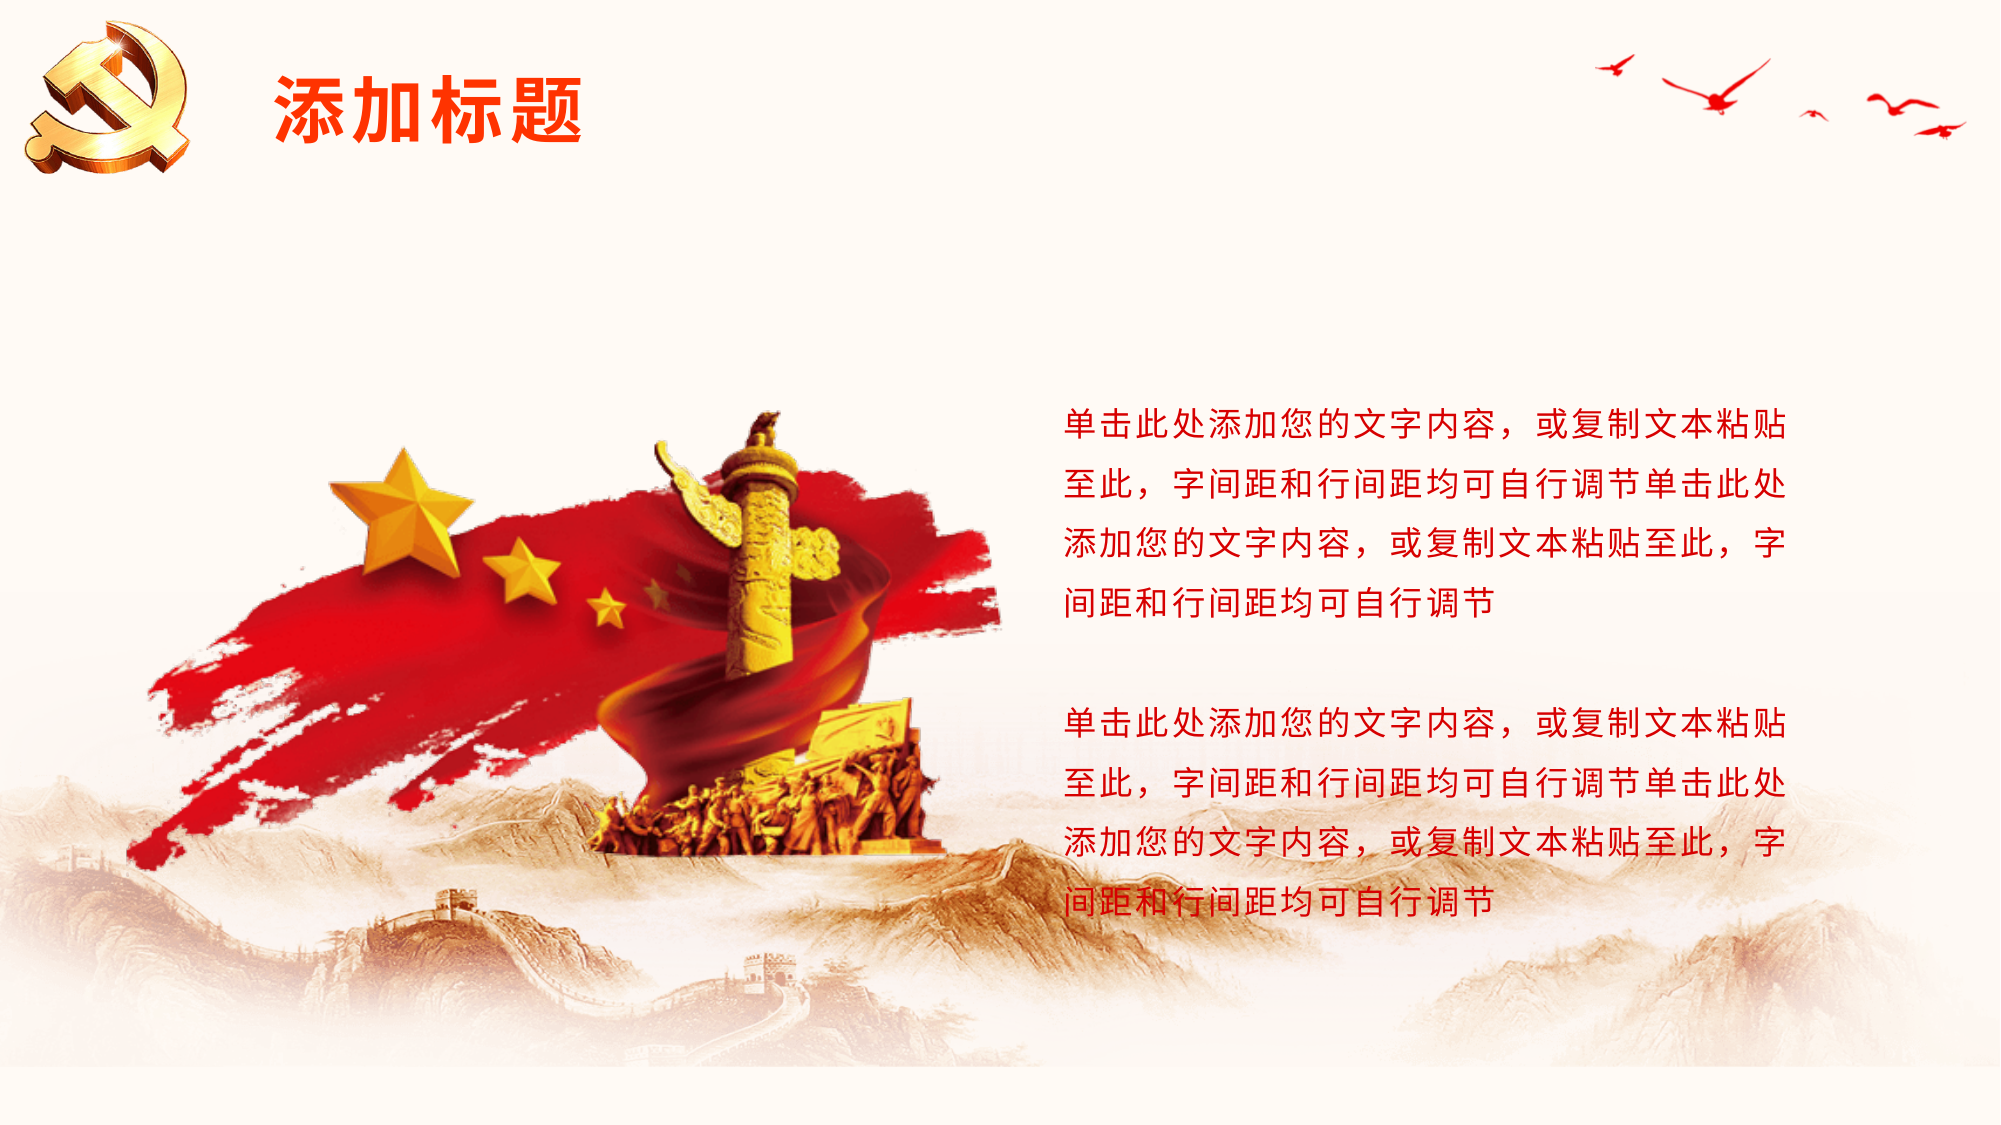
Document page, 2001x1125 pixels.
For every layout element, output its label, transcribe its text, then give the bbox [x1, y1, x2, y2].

picture [0, 7, 2001, 1067]
list 添加标题 [257, 56, 1676, 160]
text_box 单击此处添加您的文字内容，或复制文本粘贴至此，字间距和行间距均可自行调节单击此处添加您的文字内容，或复制文本粘贴至此，字间距和行间距均可自行调节 [1048, 674, 1814, 989]
picture [1595, 54, 1967, 141]
text_box 单击此处添加您的文字内容，或复制文本粘贴至此，字间距和行间距均可自行调节单击此处添加您的文字内容，或复制文本粘贴至此，字间距和行间距均可自行调节 [1105, 375, 1814, 674]
